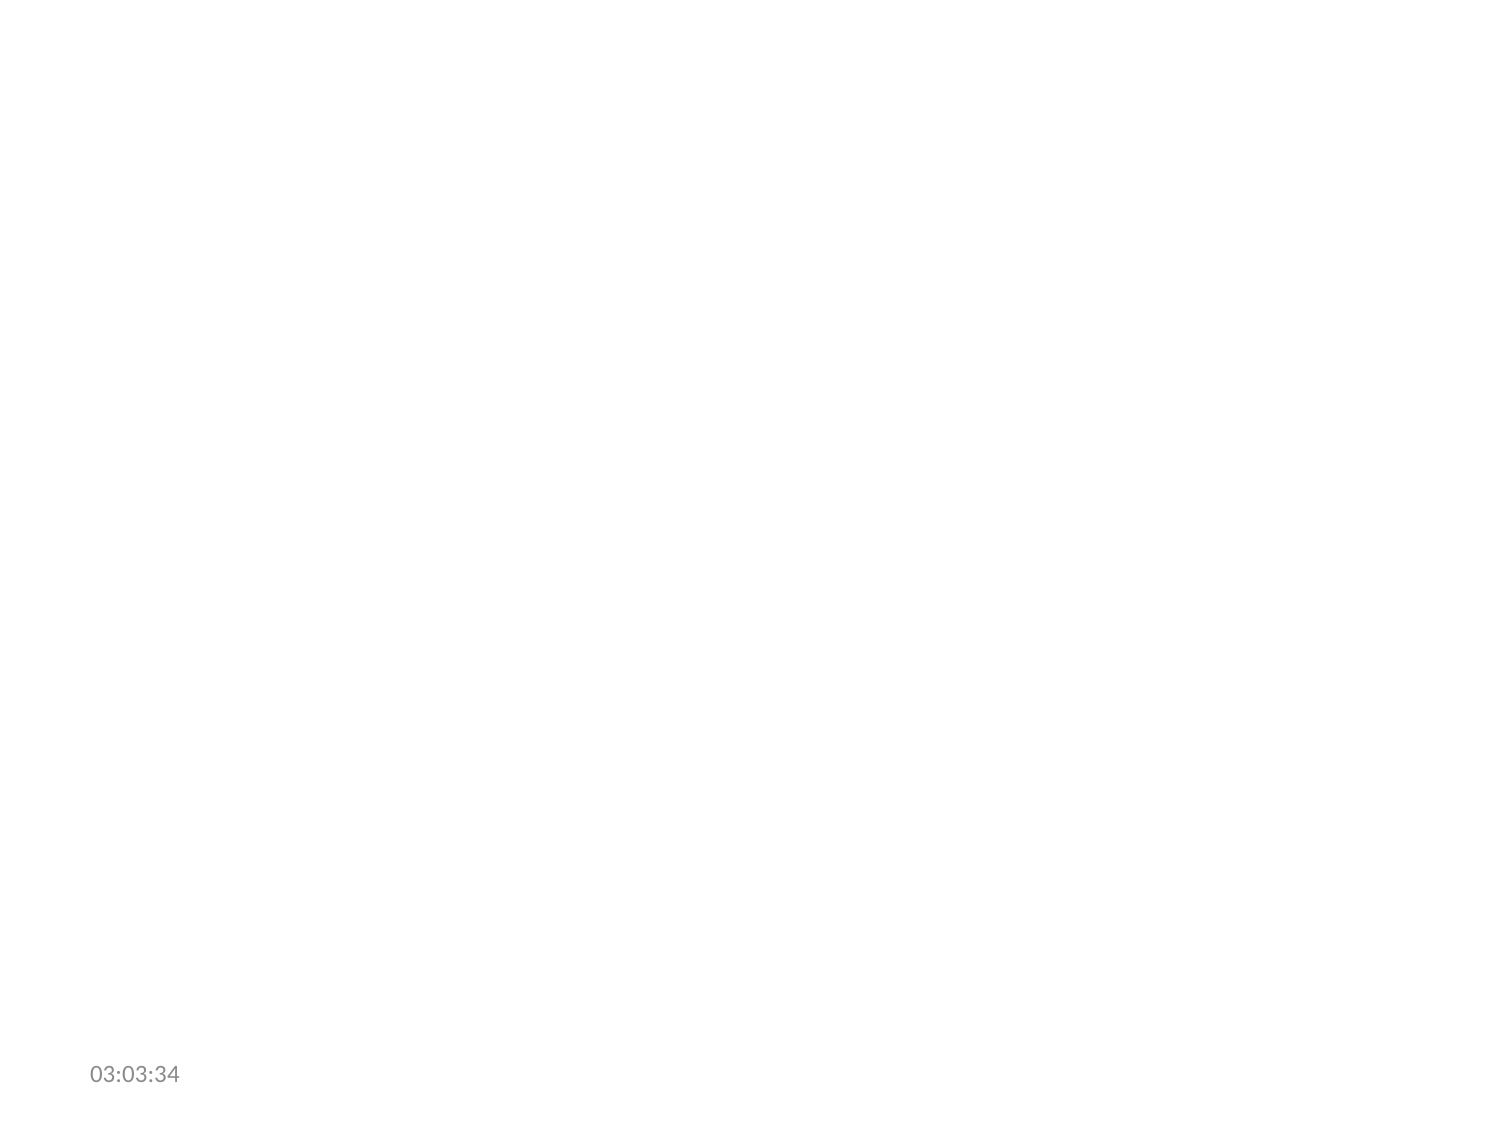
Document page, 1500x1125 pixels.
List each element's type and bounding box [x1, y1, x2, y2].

slide_number [75, 1042, 425, 1103]
